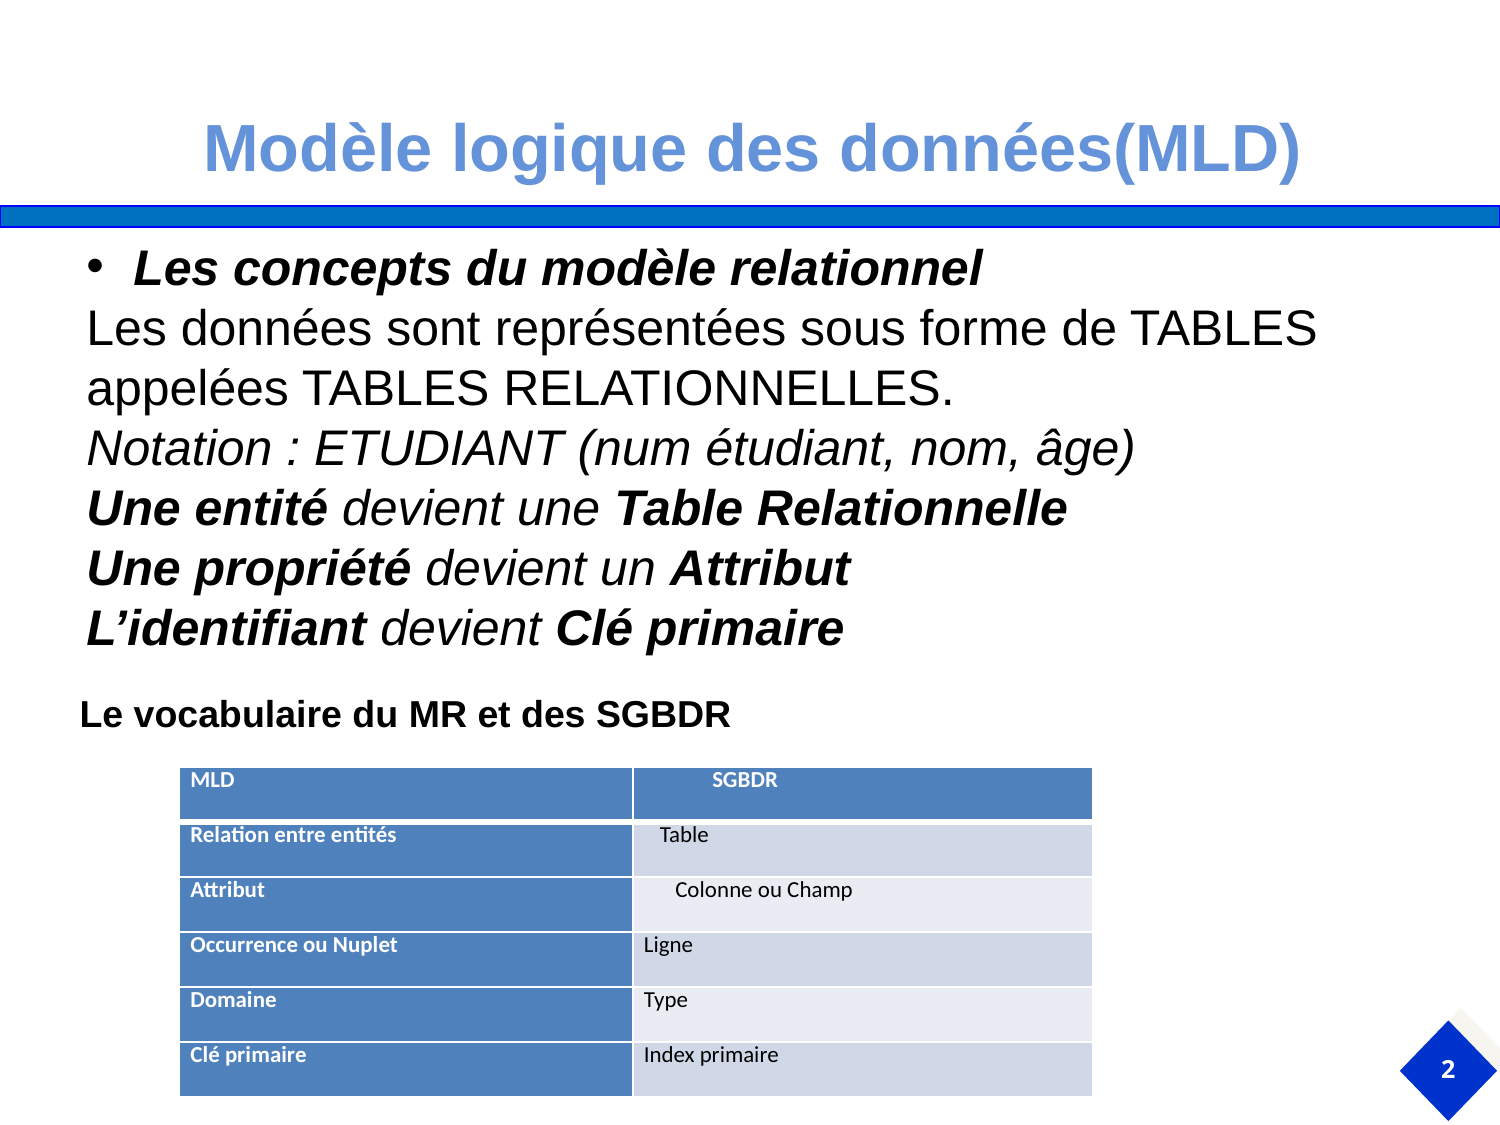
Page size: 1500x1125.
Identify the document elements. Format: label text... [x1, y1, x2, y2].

table_cell Relation entre entités [180, 825, 632, 876]
text_box Le vocabulaire du MR et des SGBDR [64, 682, 1467, 788]
table_cell Colonne ou Champ [634, 878, 1092, 931]
table_header MLD [180, 768, 632, 819]
table_cell Clé primaire [180, 1043, 632, 1096]
text_box Modèle logique des données(MLD) [81, 11, 1425, 192]
table_cell Table [634, 825, 1092, 876]
table_cell Type [634, 988, 1092, 1041]
table_cell Occurrence ou Nuplet [180, 933, 632, 986]
table_cell Attribut [180, 878, 632, 931]
table_cell Domaine [180, 988, 632, 1041]
table_cell Index primaire [634, 1043, 1092, 1096]
table_cell Ligne [634, 933, 1092, 986]
text_box Les concepts du modèle relationnel Les données sont représentées sous forme de TABLES appelées TABLES RELATIONNELLES. Notation : ETUDIANT (num étudiant, nom, âge) Une entité devient une Table Relationnelle Une propriété devient un Attribut L’identifiant devient Clé primaire [71, 227, 1404, 663]
table_header SGBDR [634, 768, 1092, 819]
